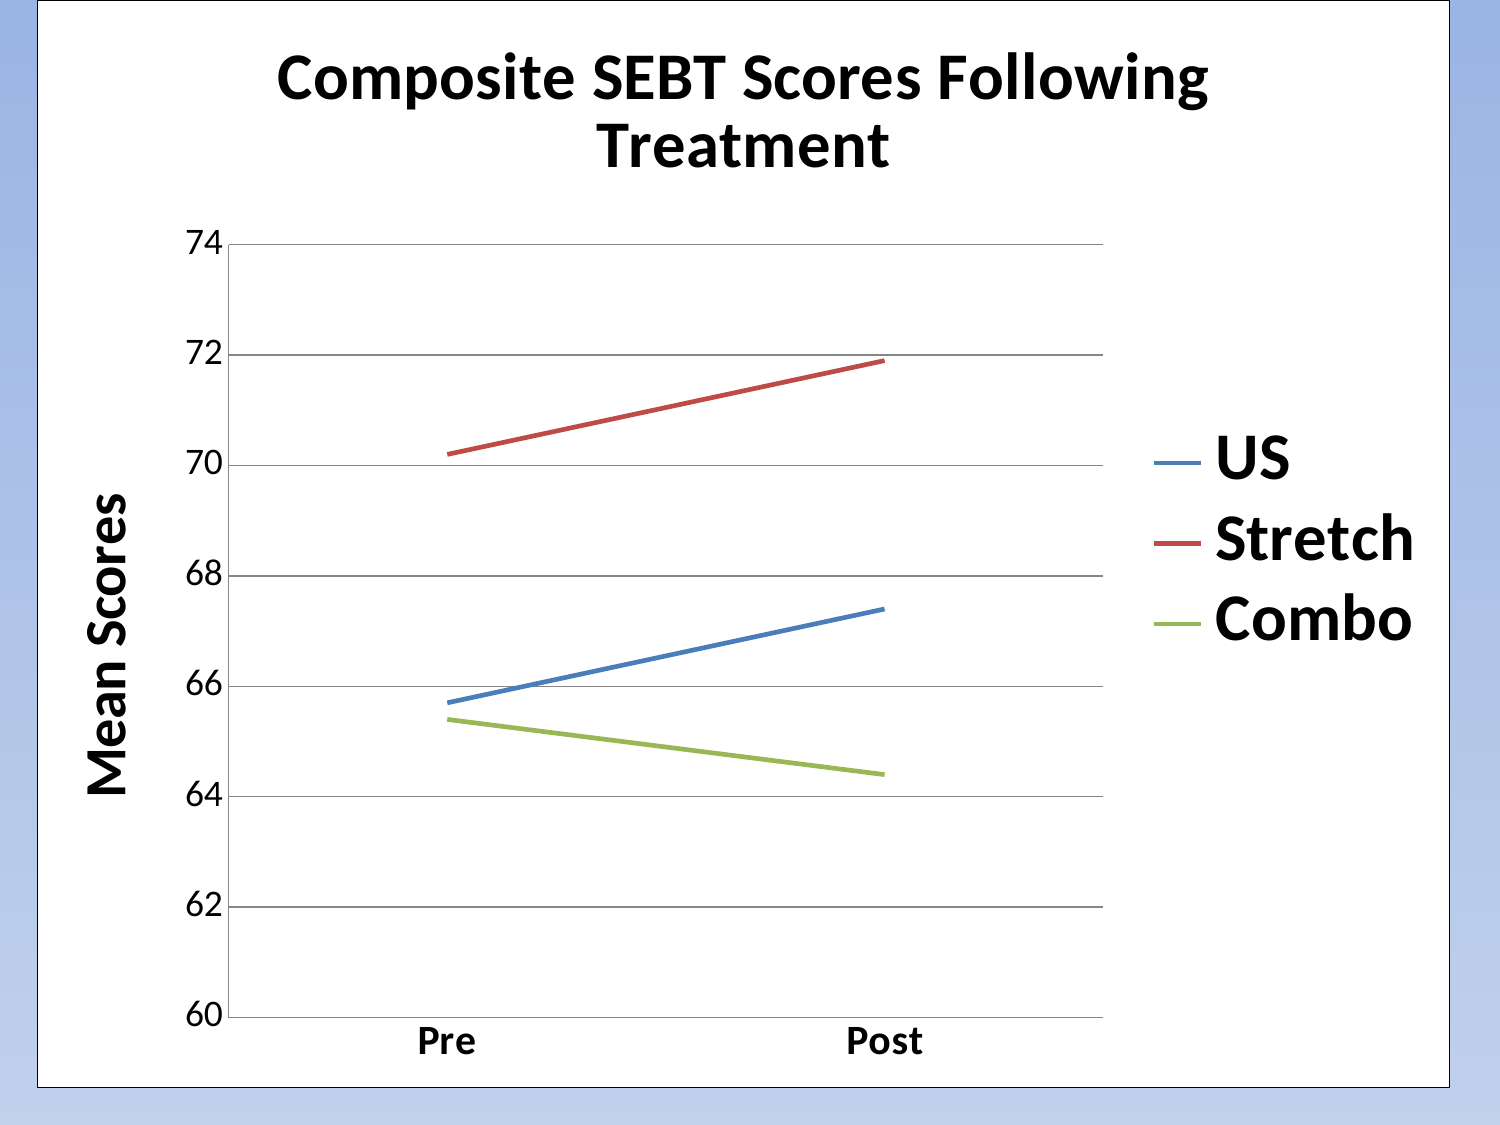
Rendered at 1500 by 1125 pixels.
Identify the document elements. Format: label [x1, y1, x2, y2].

chart [37, 0, 1451, 1088]
